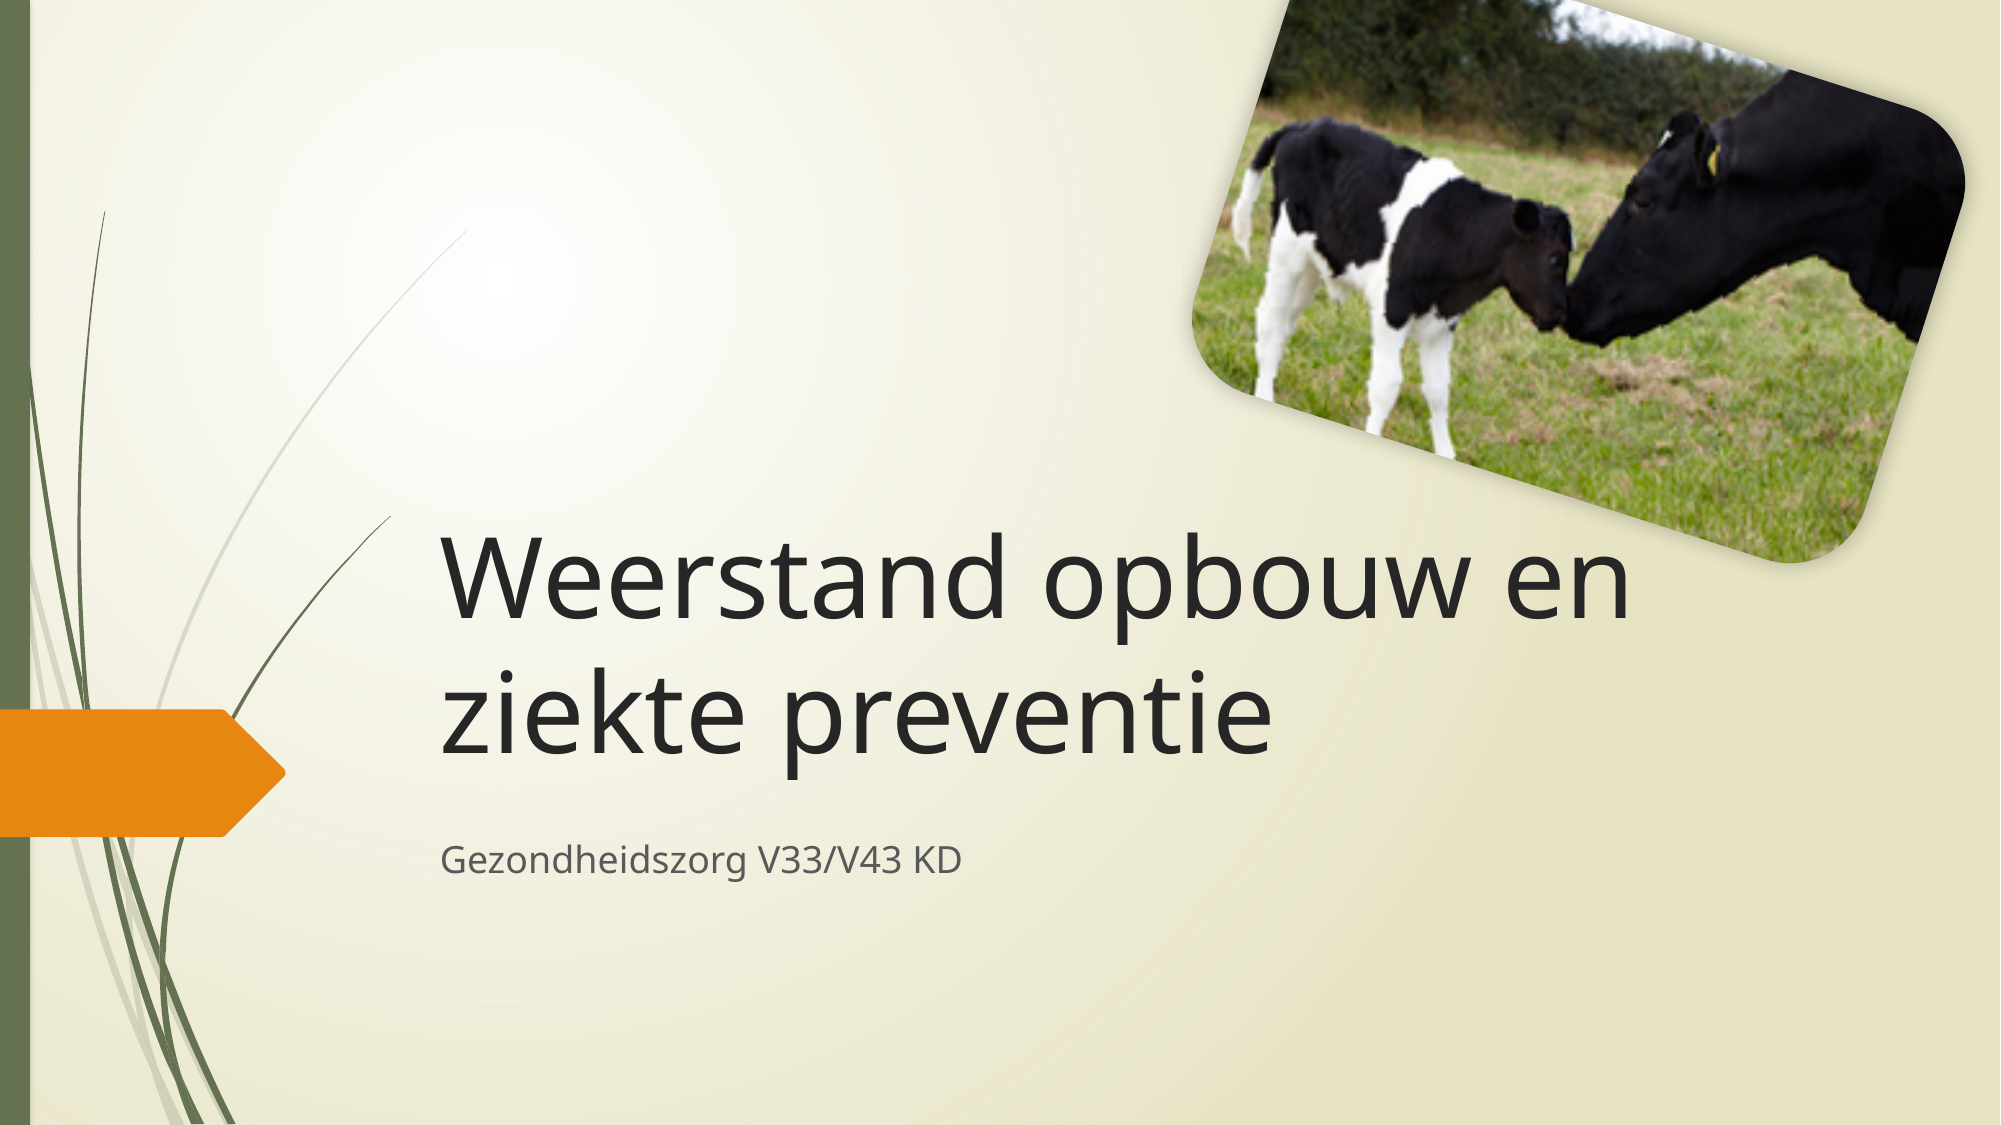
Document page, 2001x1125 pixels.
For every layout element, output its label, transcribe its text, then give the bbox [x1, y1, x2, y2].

subtitle Gezondheidszorg V33/V43 KD [424, 783, 1888, 969]
title Weerstand opbouw en ziekte preventie [424, 412, 1888, 783]
picture [1191, 0, 1966, 564]
